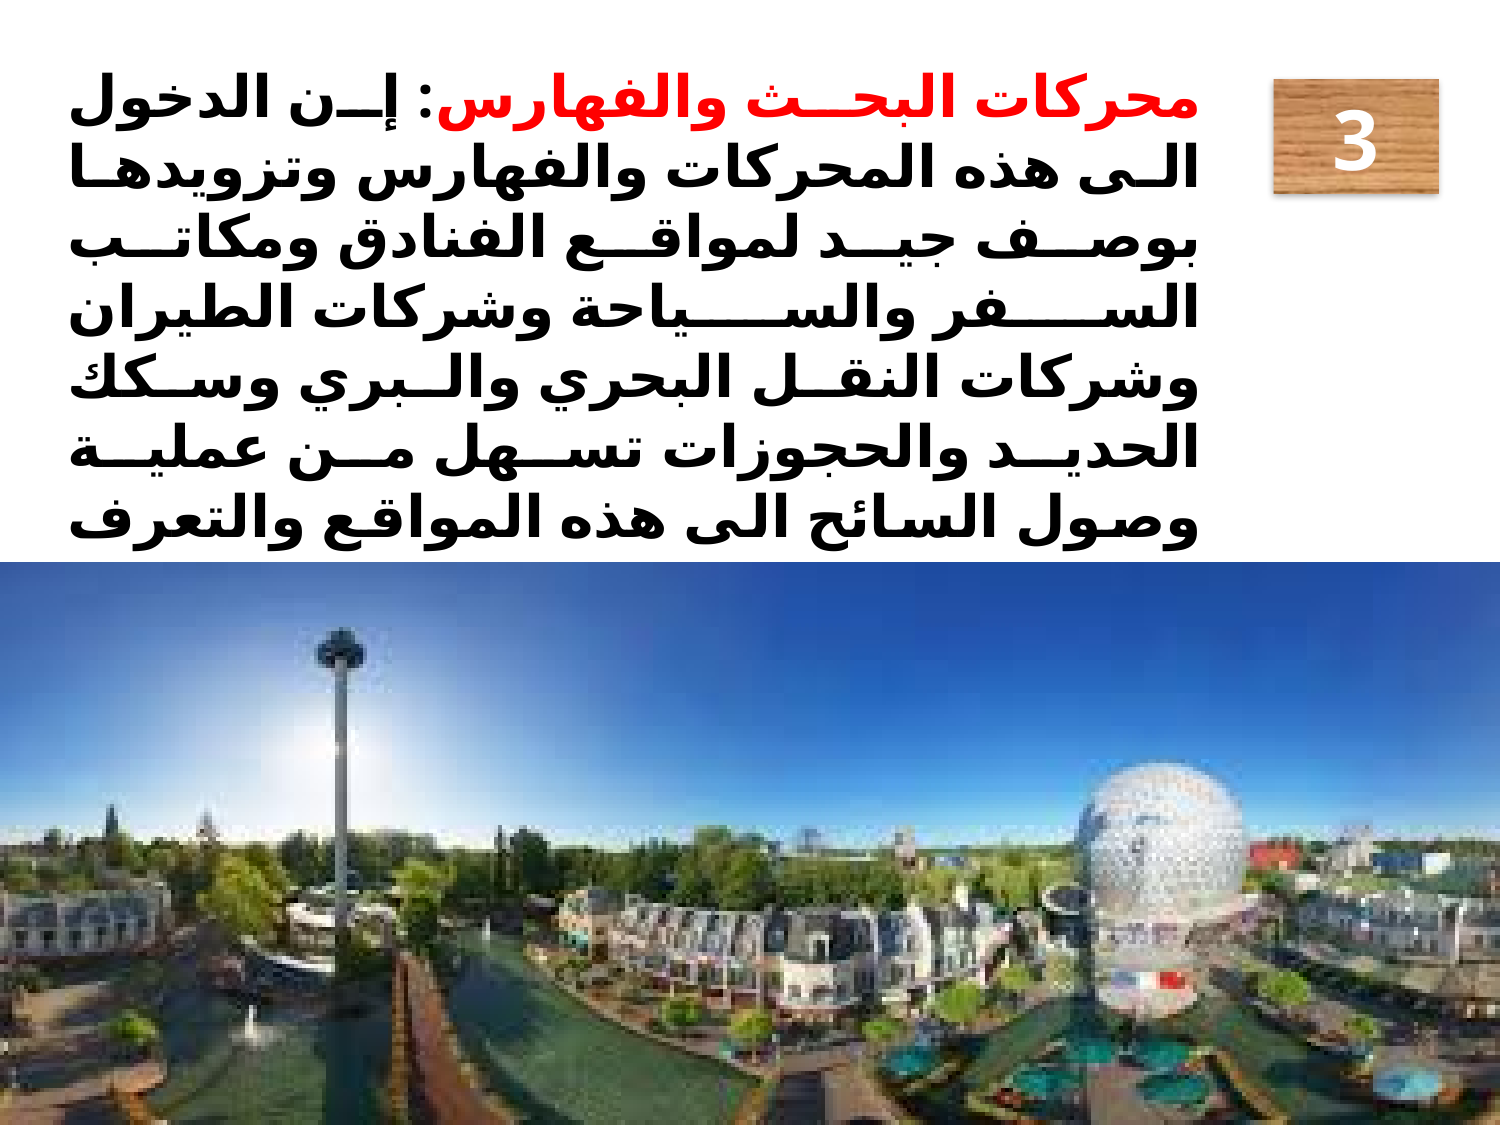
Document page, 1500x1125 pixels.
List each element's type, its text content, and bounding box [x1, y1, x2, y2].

picture [0, 562, 1500, 1125]
text_box محركات البحث والفهارس: إن الدخول الى هذه المحركات والفهارس وتزويدها بوصف جيد لمواقع الفنادق ومكاتب السفر والسياحة وشركات الطيران وشركات النقل البحري والبري وسكك الحديد والحجوزات تسهل من عملية وصول السائح الى هذه المواقع والتعرف بصورة مباشرة عن هذه الخدمات خلال بحثه عبر شبكة الأنترنت. [53, 51, 1217, 560]
text_box 3 [1273, 79, 1439, 194]
